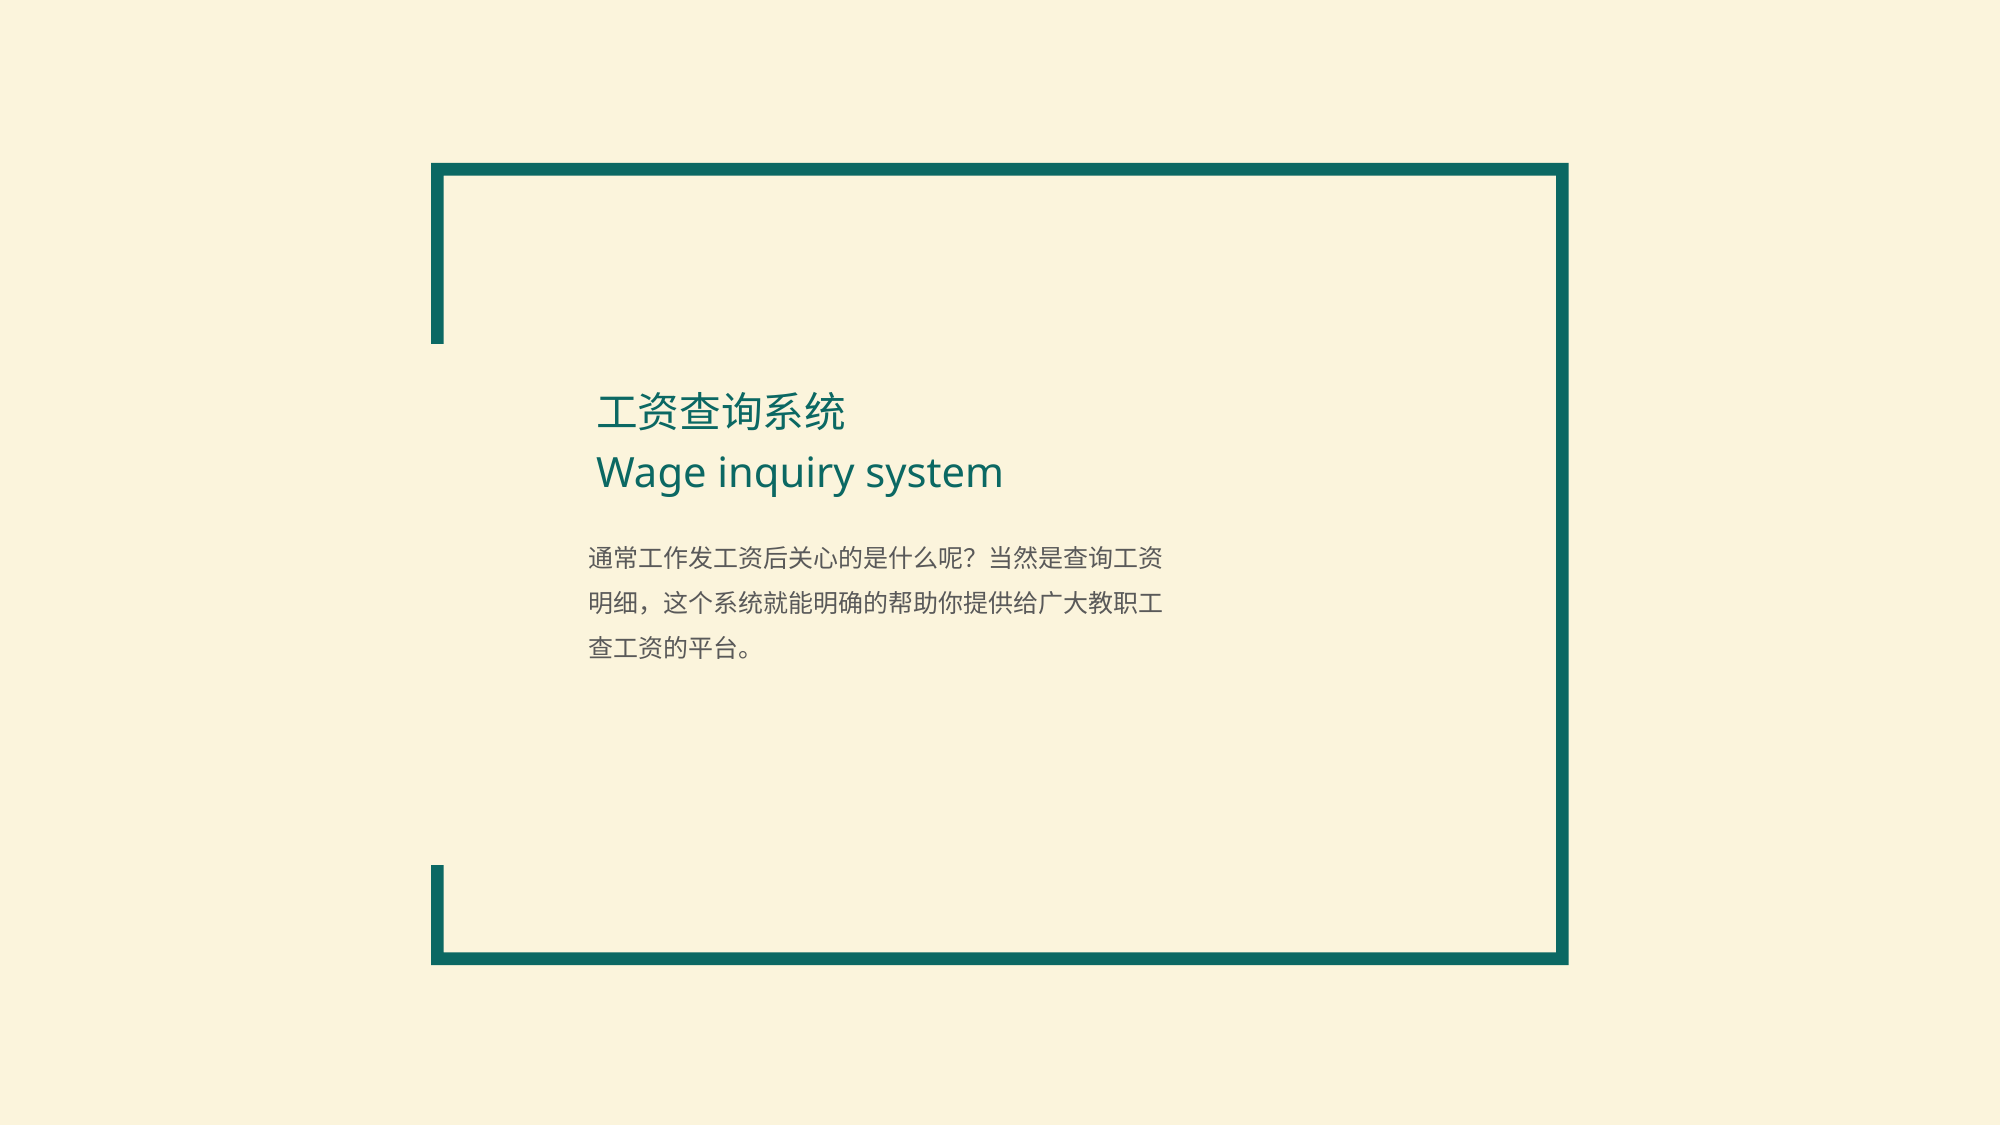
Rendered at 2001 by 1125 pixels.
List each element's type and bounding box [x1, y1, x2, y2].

text_box [0, 162, 1569, 965]
